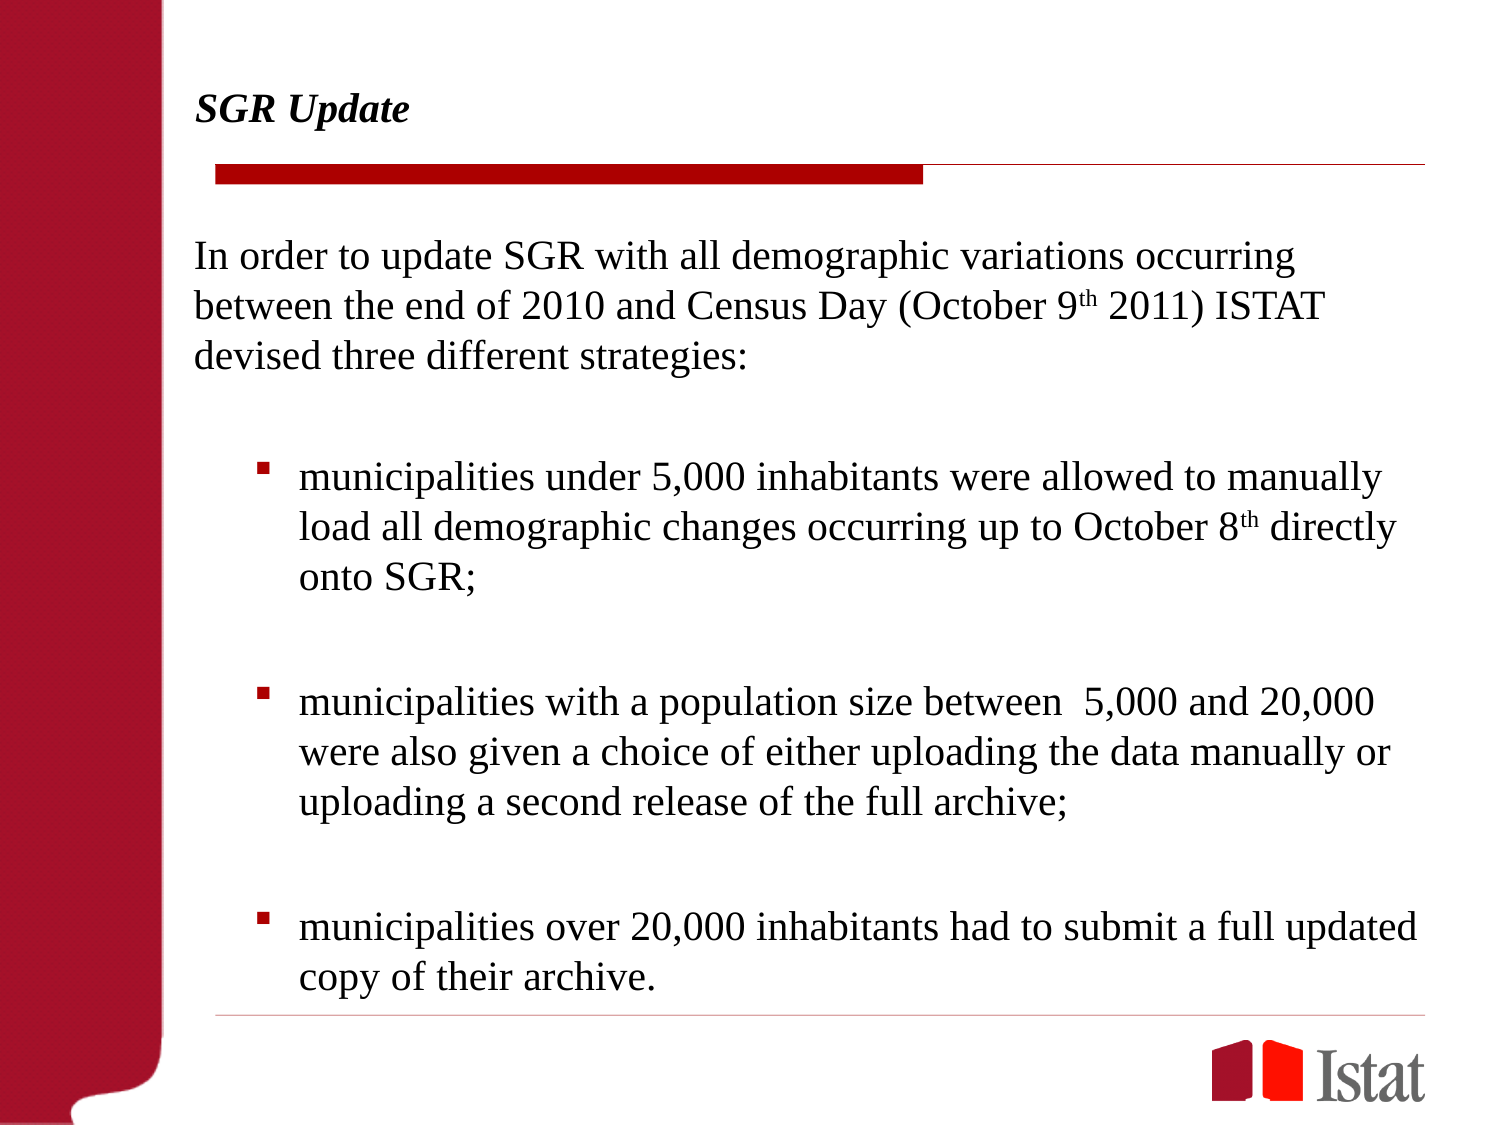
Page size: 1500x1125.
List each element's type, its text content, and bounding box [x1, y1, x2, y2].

picture [0, 0, 164, 1125]
picture [1212, 1040, 1425, 1102]
list In order to update SGR with all demographic variations occurring between the end of 2010 and Census Day (October 9th 2011) ISTAT devised three different strategies: municipalities under 5,000 inhabitants were allowed to manually load all demographic changes occurring up to October 8th directly onto SGR; municipalities with a population size between 5,000 and 20,000 were also given a choice of either uploading the data manually or uploading a second release of the full archive; municipalities over 20,000 inhabitants had to submit a full updated copy of their archive. [178, 219, 1455, 1018]
title SGR Update [180, 45, 1425, 167]
